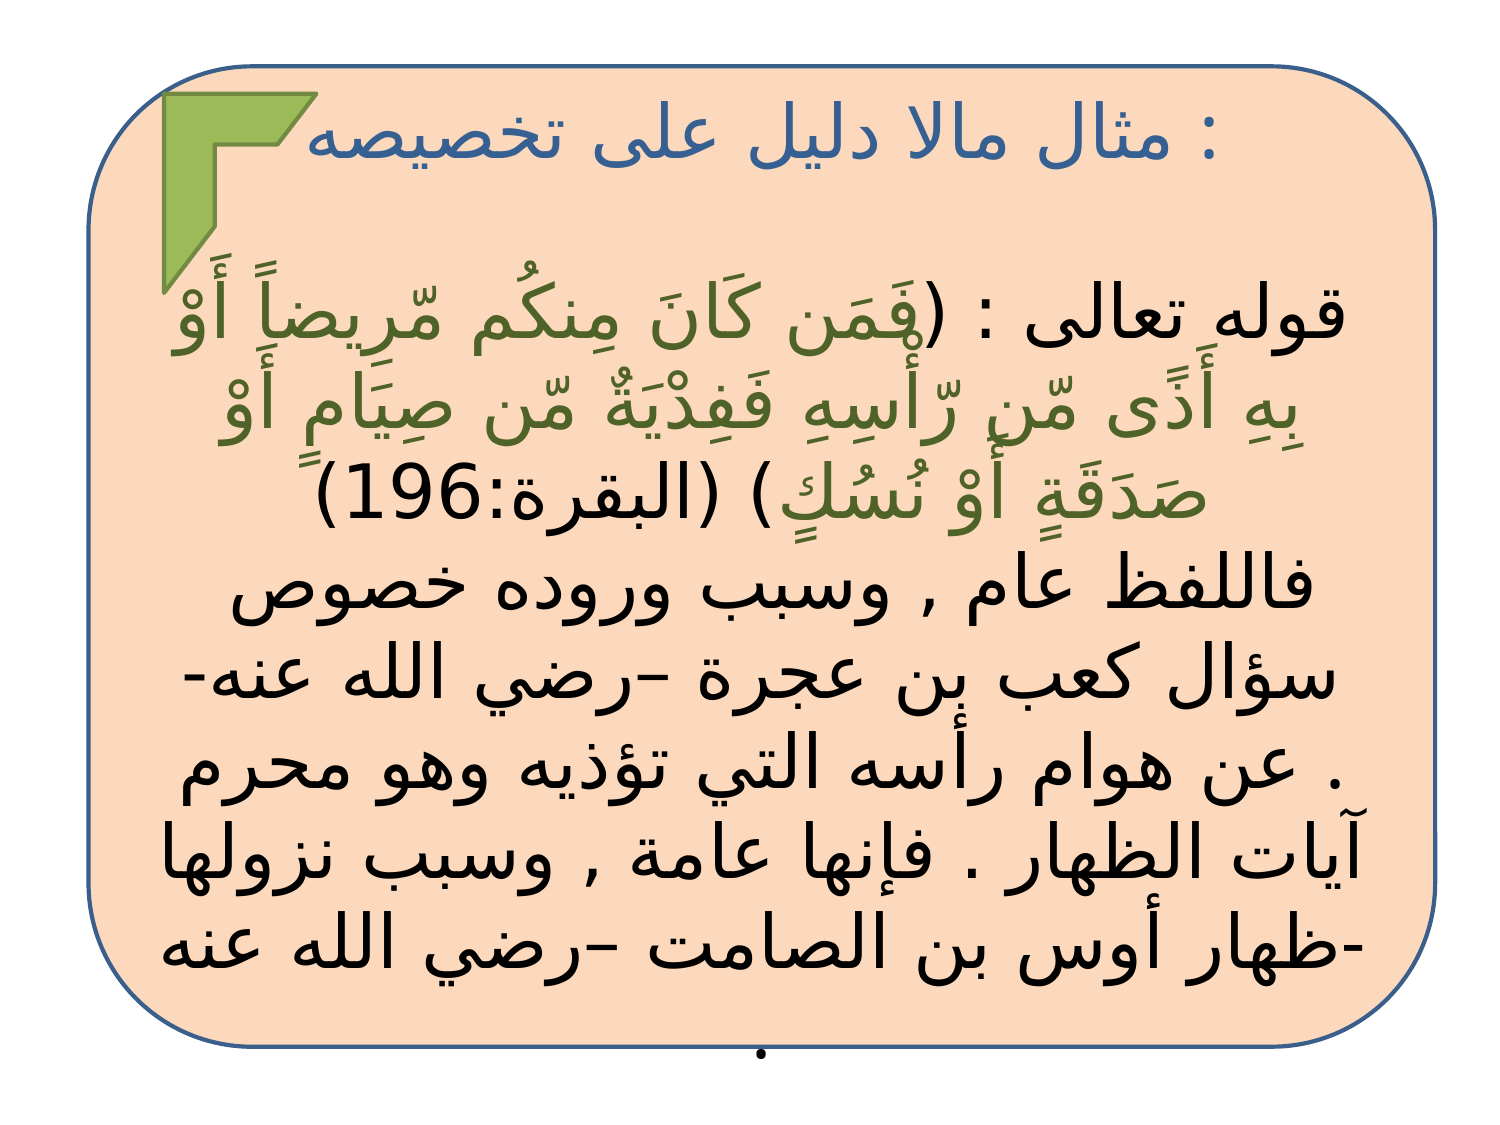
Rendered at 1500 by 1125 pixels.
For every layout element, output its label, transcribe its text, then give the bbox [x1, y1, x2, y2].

text_box [161, 91, 319, 295]
text_box مثال مالا دليل على تخصيصه : قوله تعالى : (فَمَن كَانَ مِنكُم مّرِيضاً أَوْ بِهِ أَذًى مّن رّأْسِهِ فَفِدْيَةٌ مّن صِيَامٍ أَوْ صَدَقَةٍ أَوْ نُسُكٍ) (البقرة:196) فاللفظ عام , وسبب وروده خصوص سؤال كعب بن عجرة –رضي الله عنه- عن هوام رأسه التي تؤذيه وهو محرم . آيات الظهار . فإنها عامة , وسبب نزولها ظهار أوس بن الصامت –رضي الله عنه- . [86, 64, 1438, 1049]
